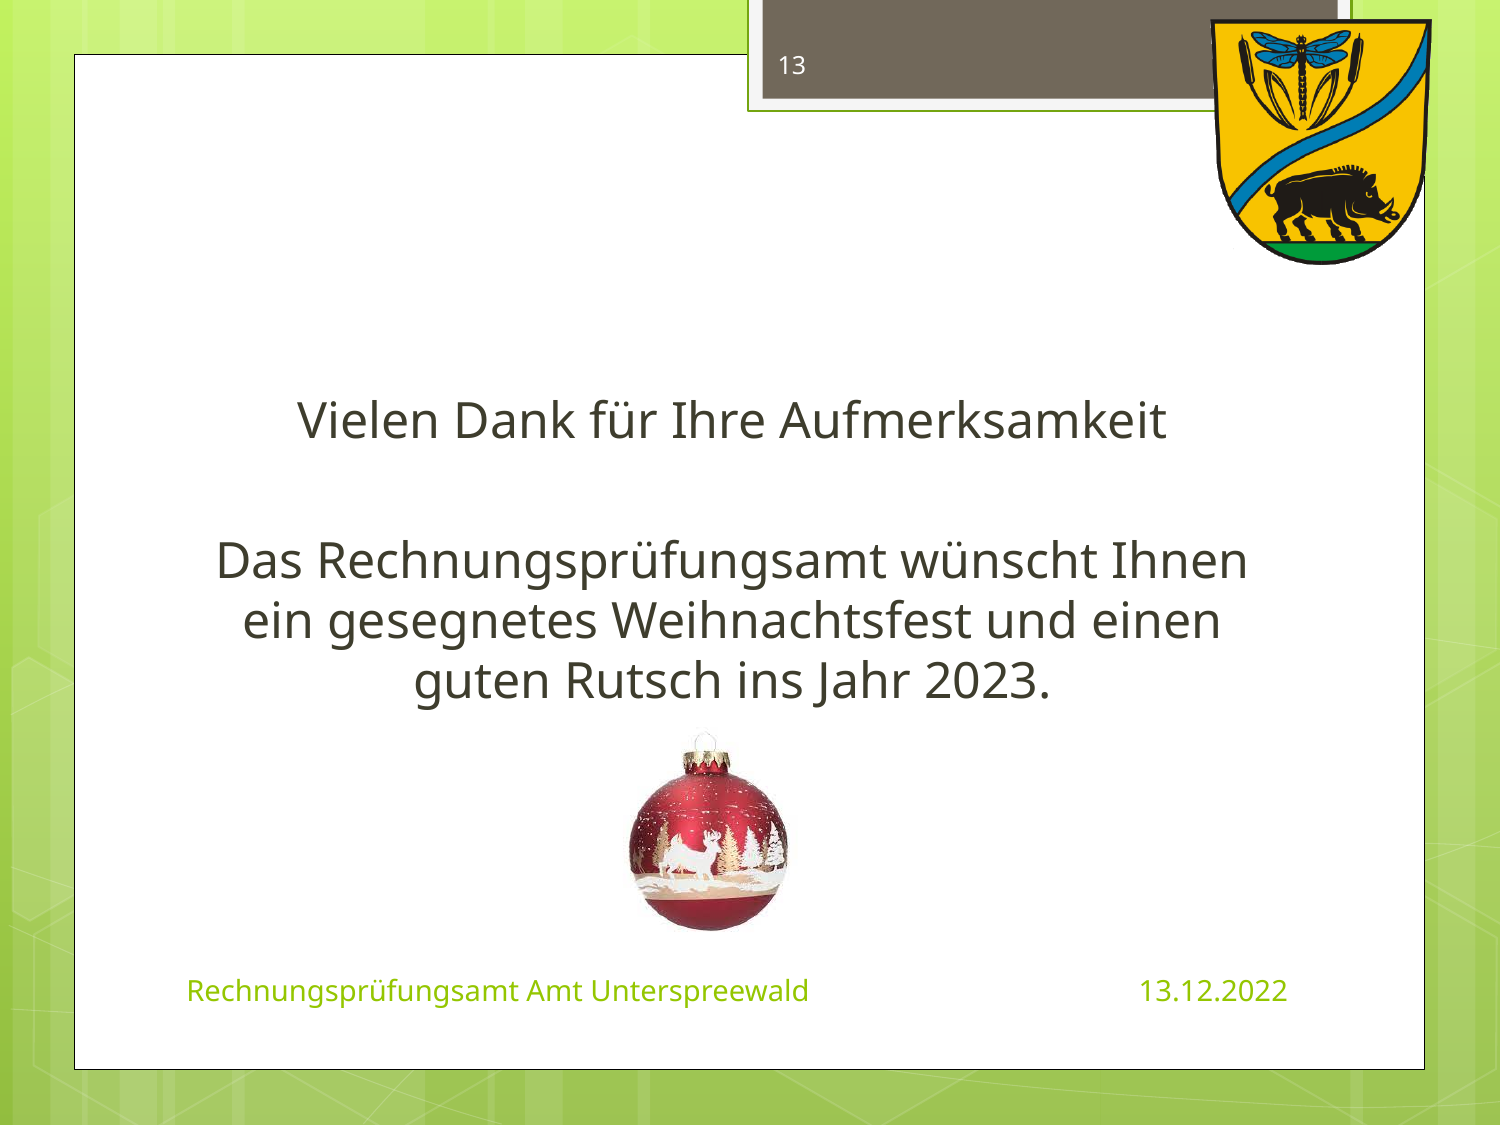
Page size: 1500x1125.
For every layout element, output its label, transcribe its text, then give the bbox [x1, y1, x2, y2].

picture [607, 727, 809, 936]
text_box [25, 0, 296, 147]
slide_number 13 [762, 36, 982, 97]
footer Rechnungsprüfungsamt Amt Unterspreewald 13.12.2022 [171, 960, 1336, 1020]
picture [1210, 19, 1432, 265]
list Vielen Dank für Ihre Aufmerksamkeit Das Rechnungsprüfungsamt wünscht Ihnen ein gesegnetes Weihnachtsfest und einen guten Rutsch ins Jahr 2023. [171, 381, 1283, 957]
